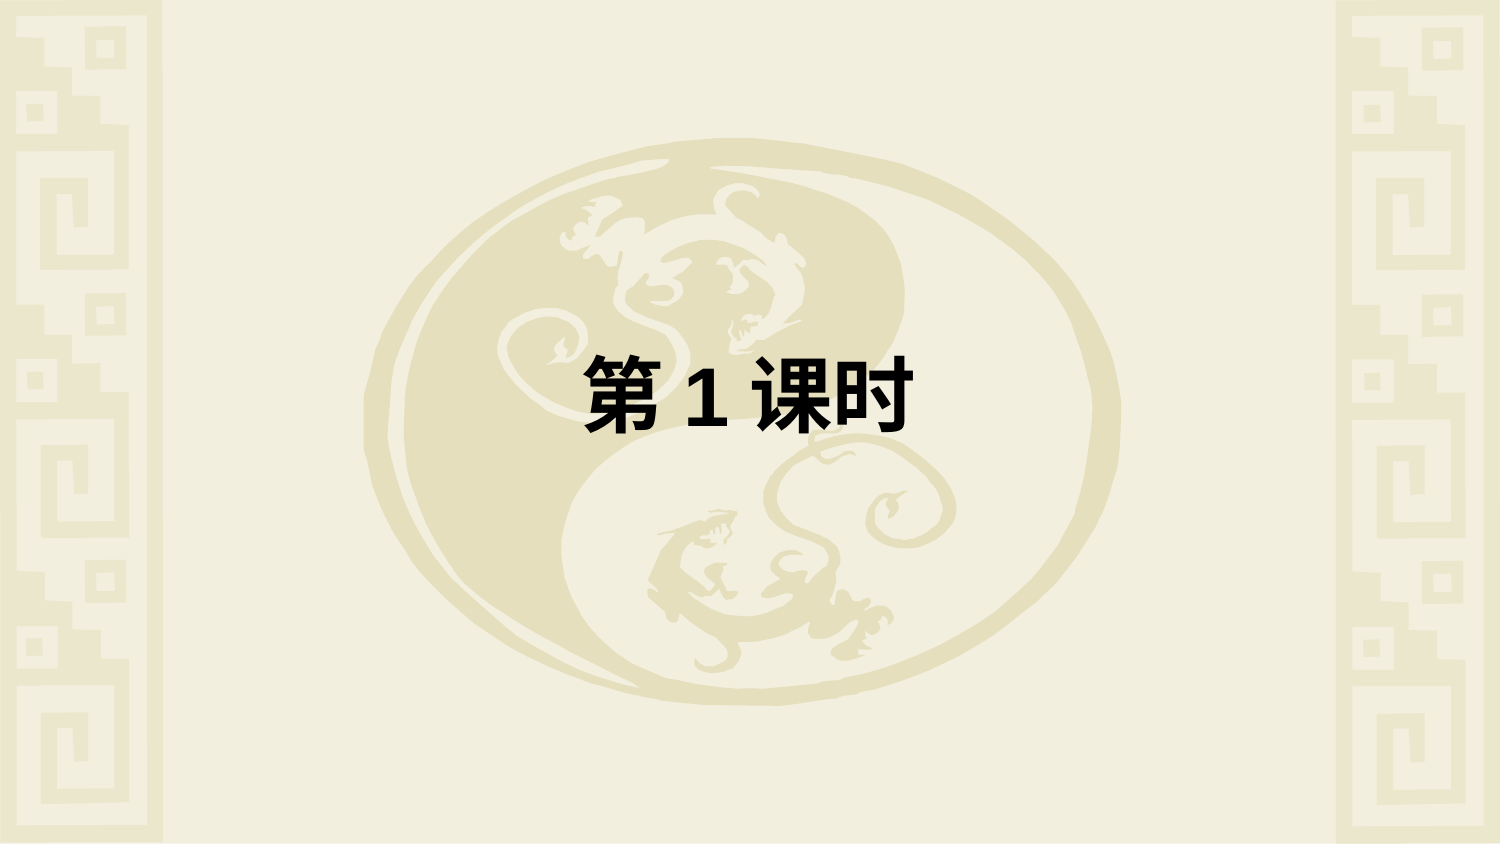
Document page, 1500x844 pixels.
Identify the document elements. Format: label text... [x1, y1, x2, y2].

title 第1课时 [235, 300, 1261, 457]
